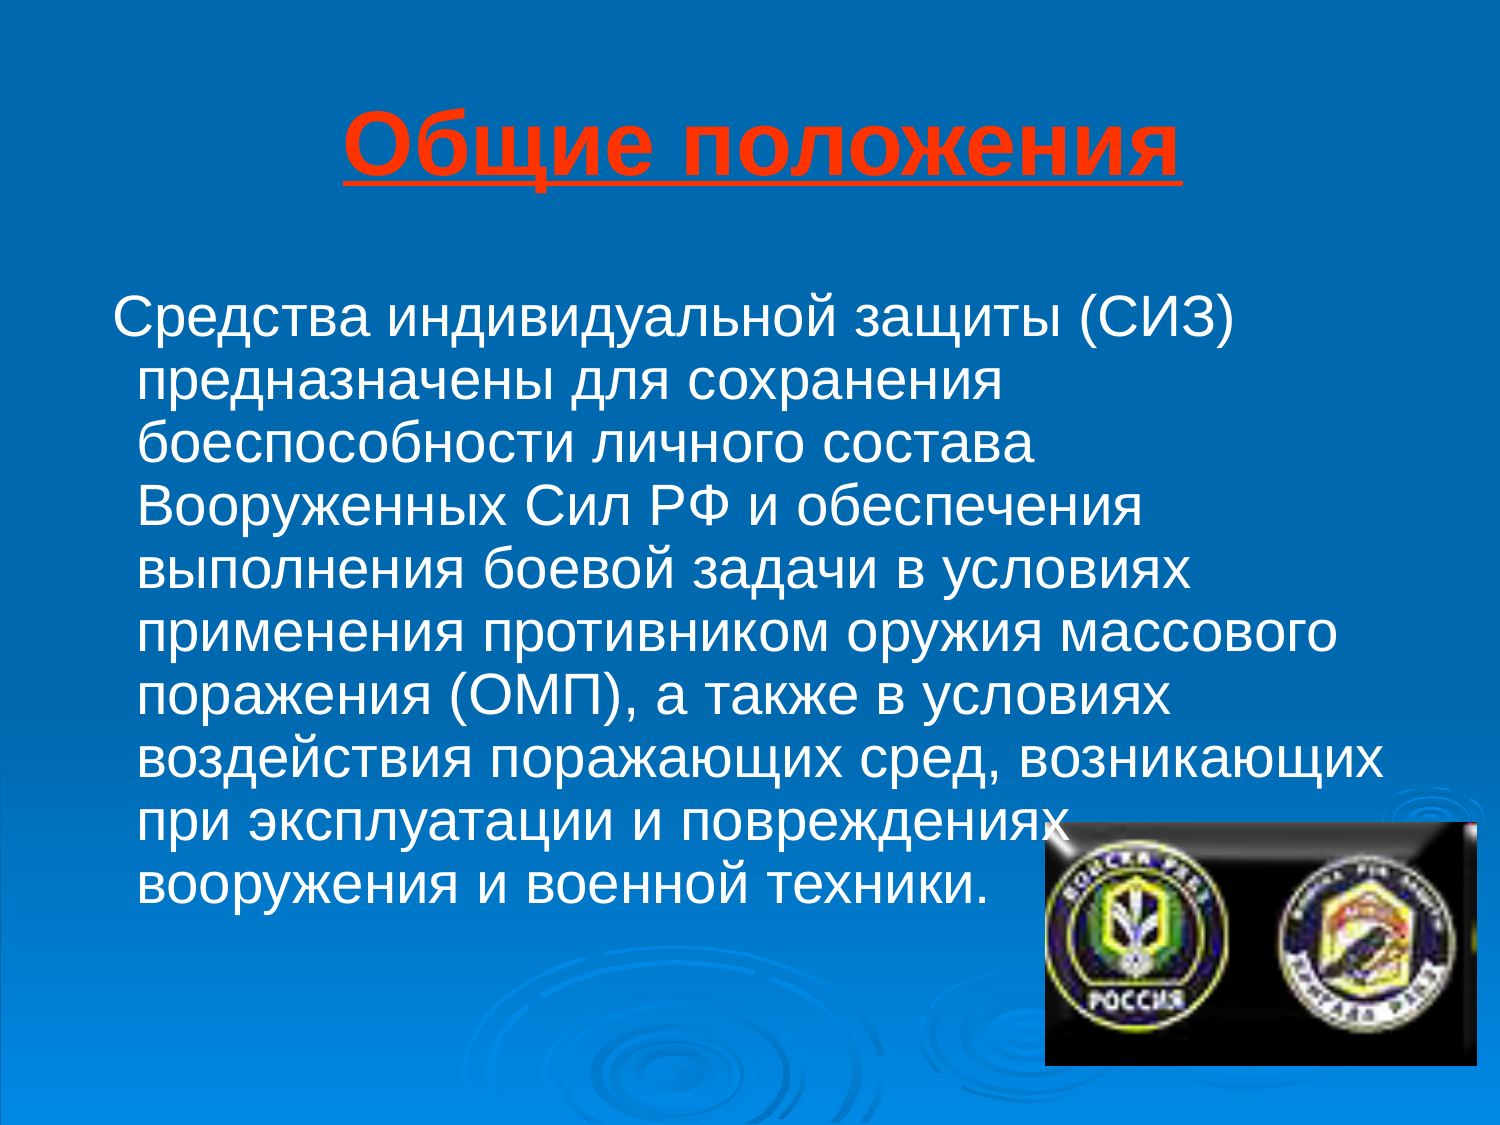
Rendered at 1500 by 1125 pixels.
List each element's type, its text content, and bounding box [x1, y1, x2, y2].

title Общие положения [74, 45, 1426, 233]
list Средства индивидуальной защиты (СИЗ) предназначены для сохранения боеспособности личного состава Вооруженных Сил РФ и обеспечения выполнения боевой задачи в условиях применения противником оружия массового поражения (ОМП), а также в условиях воздействия поражающих сред, возникающих при эксплуатации и повреждениях вооружения и военной техники. [64, 278, 1416, 955]
picture [1045, 822, 1477, 1066]
